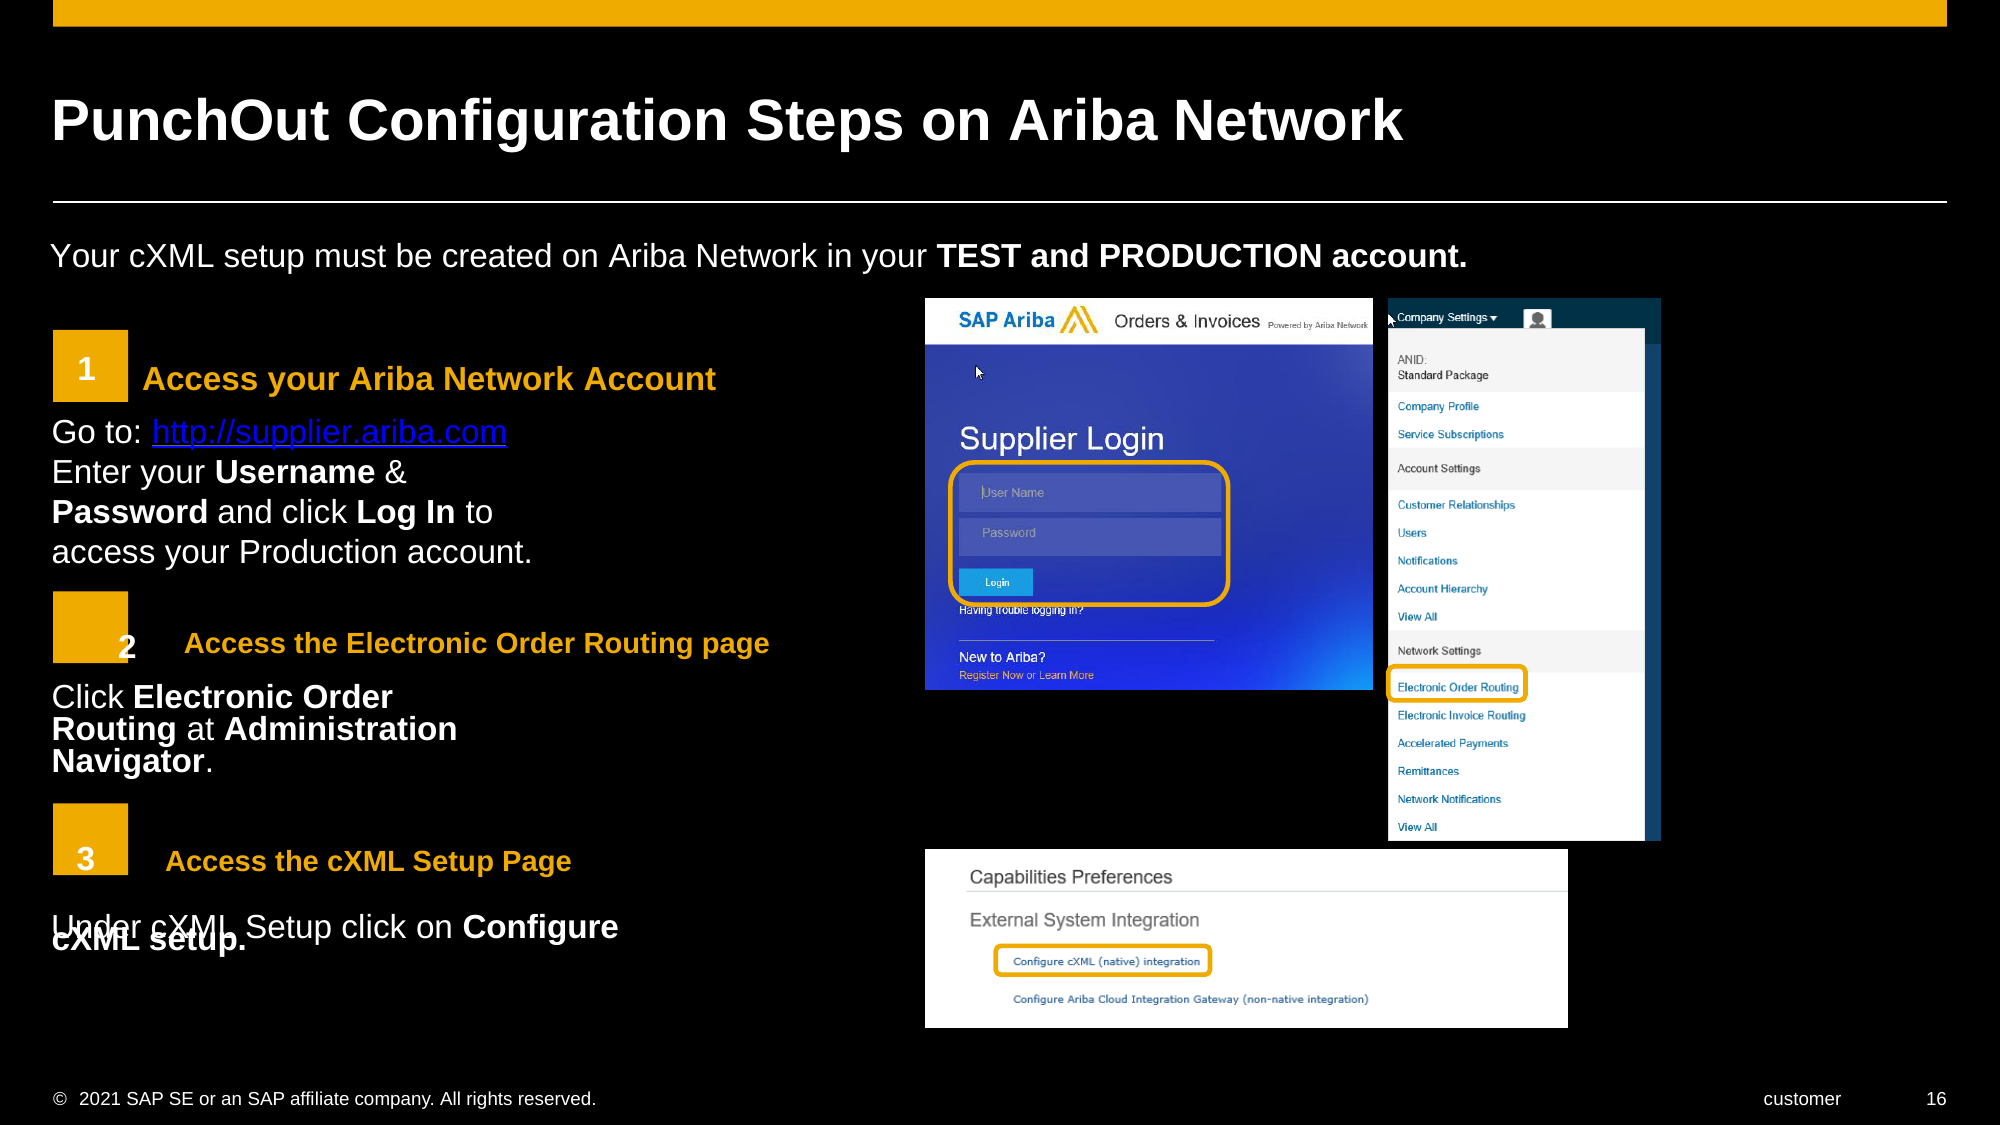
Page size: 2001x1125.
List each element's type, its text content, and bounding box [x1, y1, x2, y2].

text_box Your cXML setup must be created on Ariba Network in yourTEST and PRODUCTION account. [49, 233, 1469, 274]
text_box [52, 0, 1948, 27]
picture [1387, 315, 1395, 325]
text_box PunchOutConfigurationSteps on Ariba Network [51, 82, 1405, 153]
text_box cXML setup. [51, 917, 247, 958]
text_box 2 Access the Electronic Order Routing page [118, 608, 771, 670]
text_box © 2021 SAP SE or an SAP affiliate company. All rights reserved. customer 16 [53, 1087, 1947, 1110]
text_box 1 [77, 347, 96, 388]
text_box [52, 803, 129, 820]
picture [1387, 310, 1661, 842]
text_box Go to:http://supplier.ariba.com Enter yourUsername& Passwordand clickLog Into access your Production account. [51, 410, 534, 571]
text_box [52, 591, 129, 664]
picture [925, 298, 1374, 691]
text_box 3 Access the cXML Setup Page Under cXML Setup click onConfigure [51, 820, 620, 946]
text_box Access your Ariba Network Account [142, 356, 717, 397]
picture [1425, 316, 1443, 322]
text_box [52, 329, 129, 403]
text_box [0, 0, 2000, 1125]
text_box ClickElectronic Order RoutingatAdministration Navigator. [51, 674, 459, 779]
picture [1460, 314, 1471, 320]
picture [925, 849, 1568, 1028]
